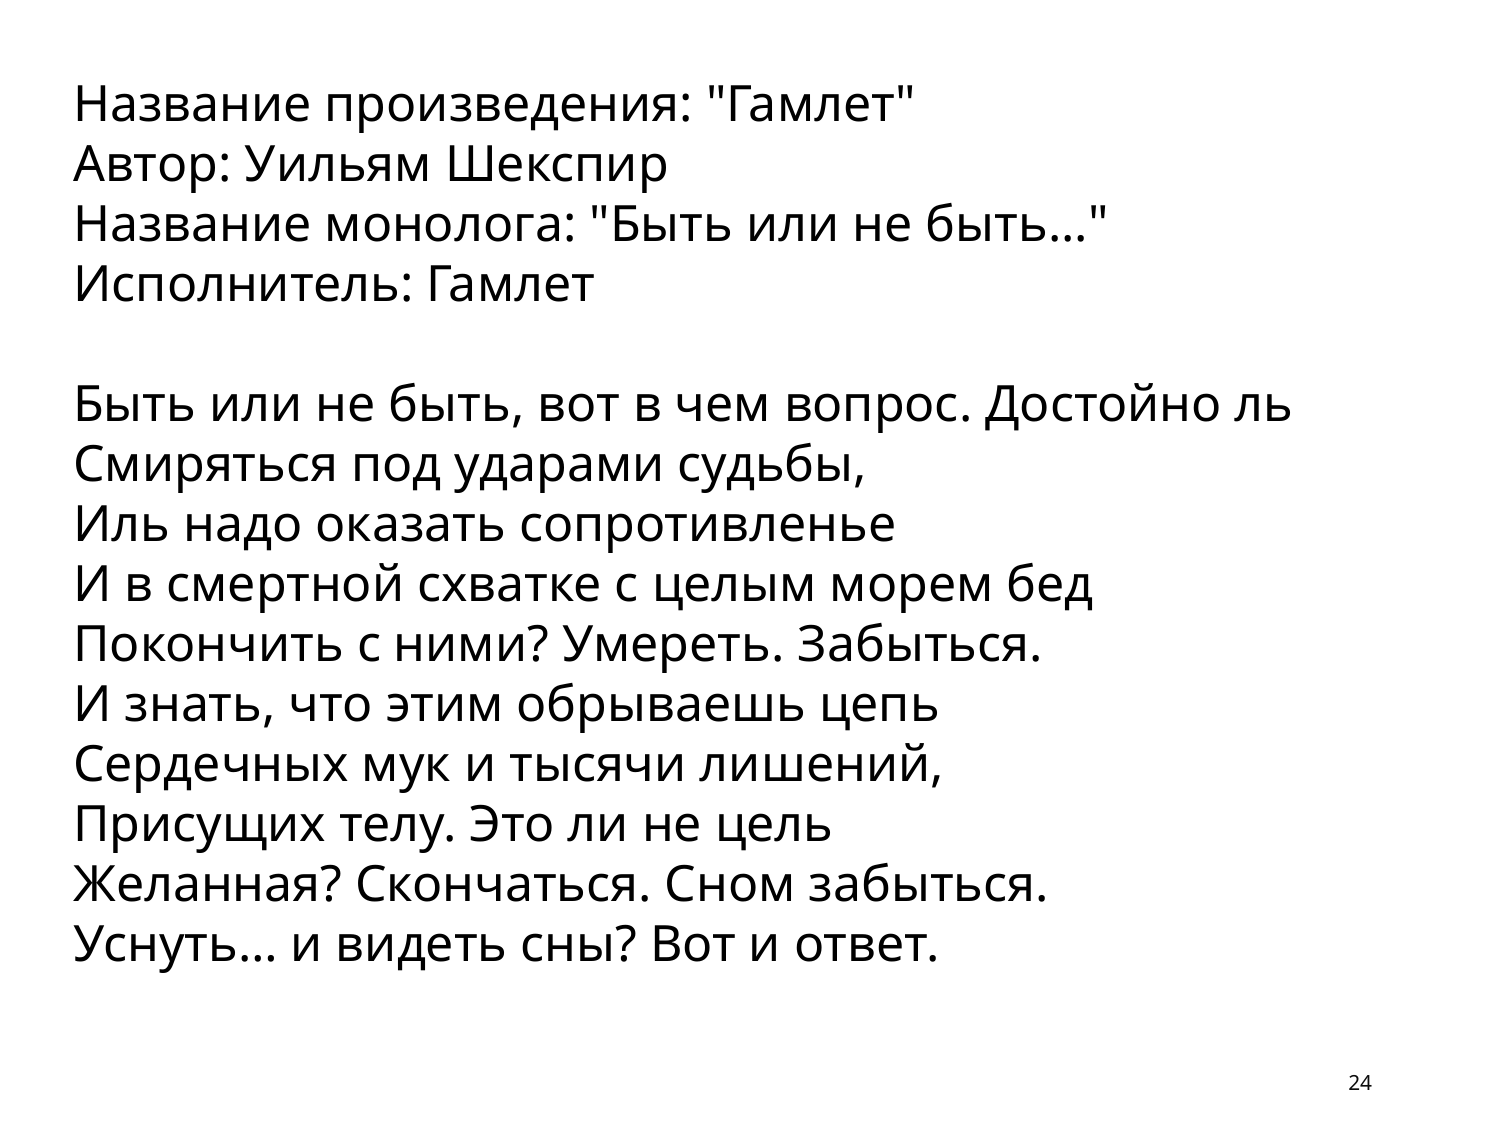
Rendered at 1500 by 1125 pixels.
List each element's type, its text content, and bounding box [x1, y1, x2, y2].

text_box Название произведения: "Гамлет" Автор: Уильям Шекспир Название монолога: "Быть или не быть..." Исполнитель: Гамлет Быть или не быть, вот в чем вопрос. Достойно ль Смиряться под ударами судьбы, Иль надо оказать сопротивленье И в смертной схватке с целым морем бед Покончить с ними? Умереть. Забыться. И знать, что этим обрываешь цепь Сердечных мук и тысячи лишений, Присущих телу. Это ли не цель Желанная? Скончаться. Сном забыться. Уснуть… и видеть сны? Вот и ответ. [58, 64, 1425, 979]
slide_number 24 [1333, 1061, 1454, 1107]
